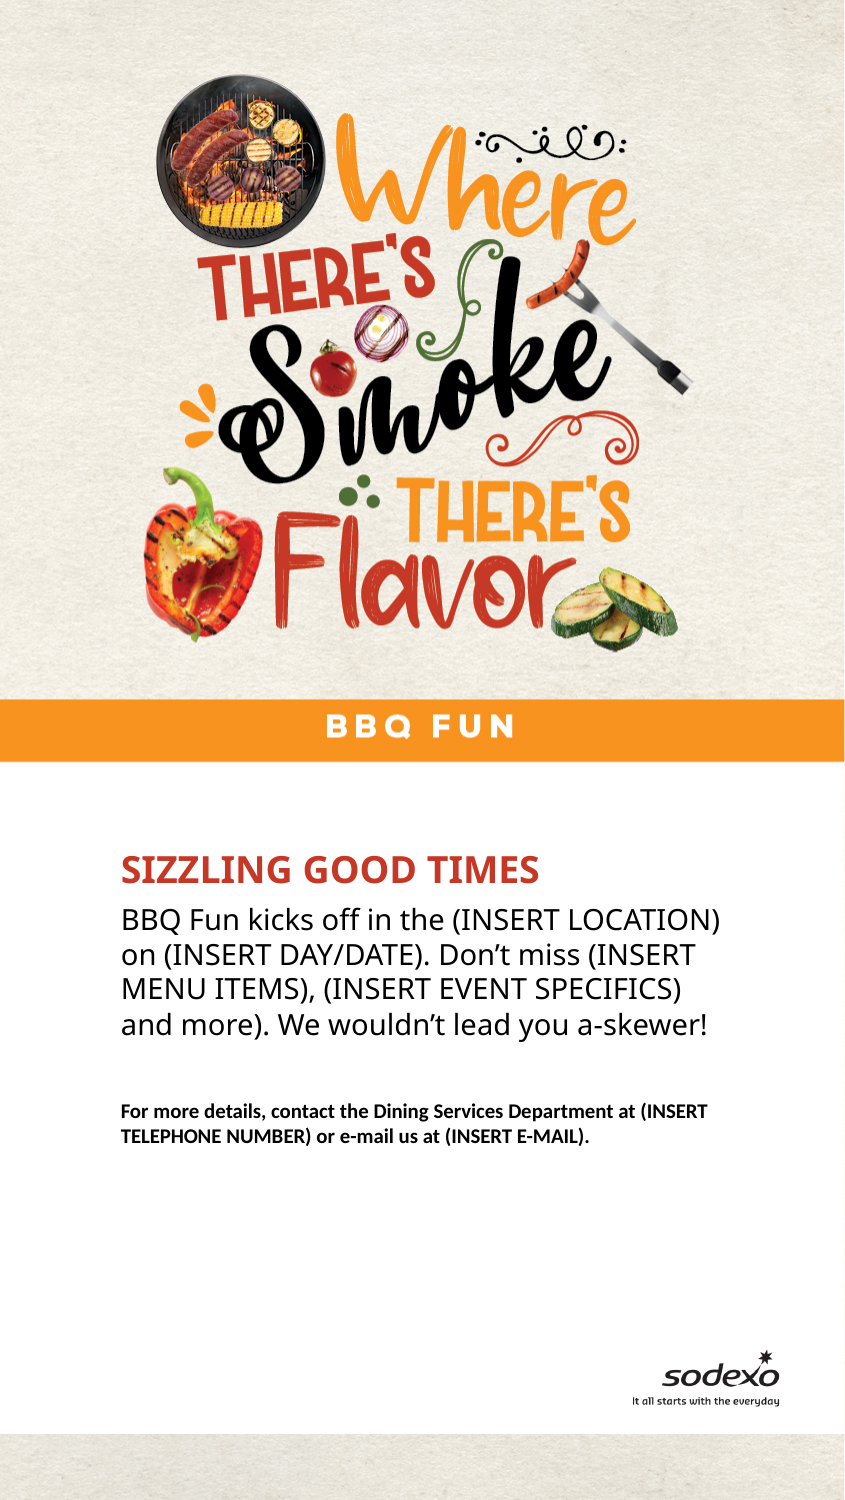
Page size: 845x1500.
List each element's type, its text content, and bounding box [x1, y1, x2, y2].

text_box SIZZLING GOOD TIMES BBQ Fun kicks off in the (INSERT LOCATION) on (INSERT DAY/DATE). Don’t miss (INSERT MENU ITEMS), (INSERT EVENT SPECIFICS) and more). We wouldn’t lead you a-skewer! For more details, contact the Dining Services Department at (INSERT TELEPHONE NUMBER) or e-mail us at (INSERT E-MAIL). [105, 830, 739, 1374]
picture [0, 0, 845, 1500]
